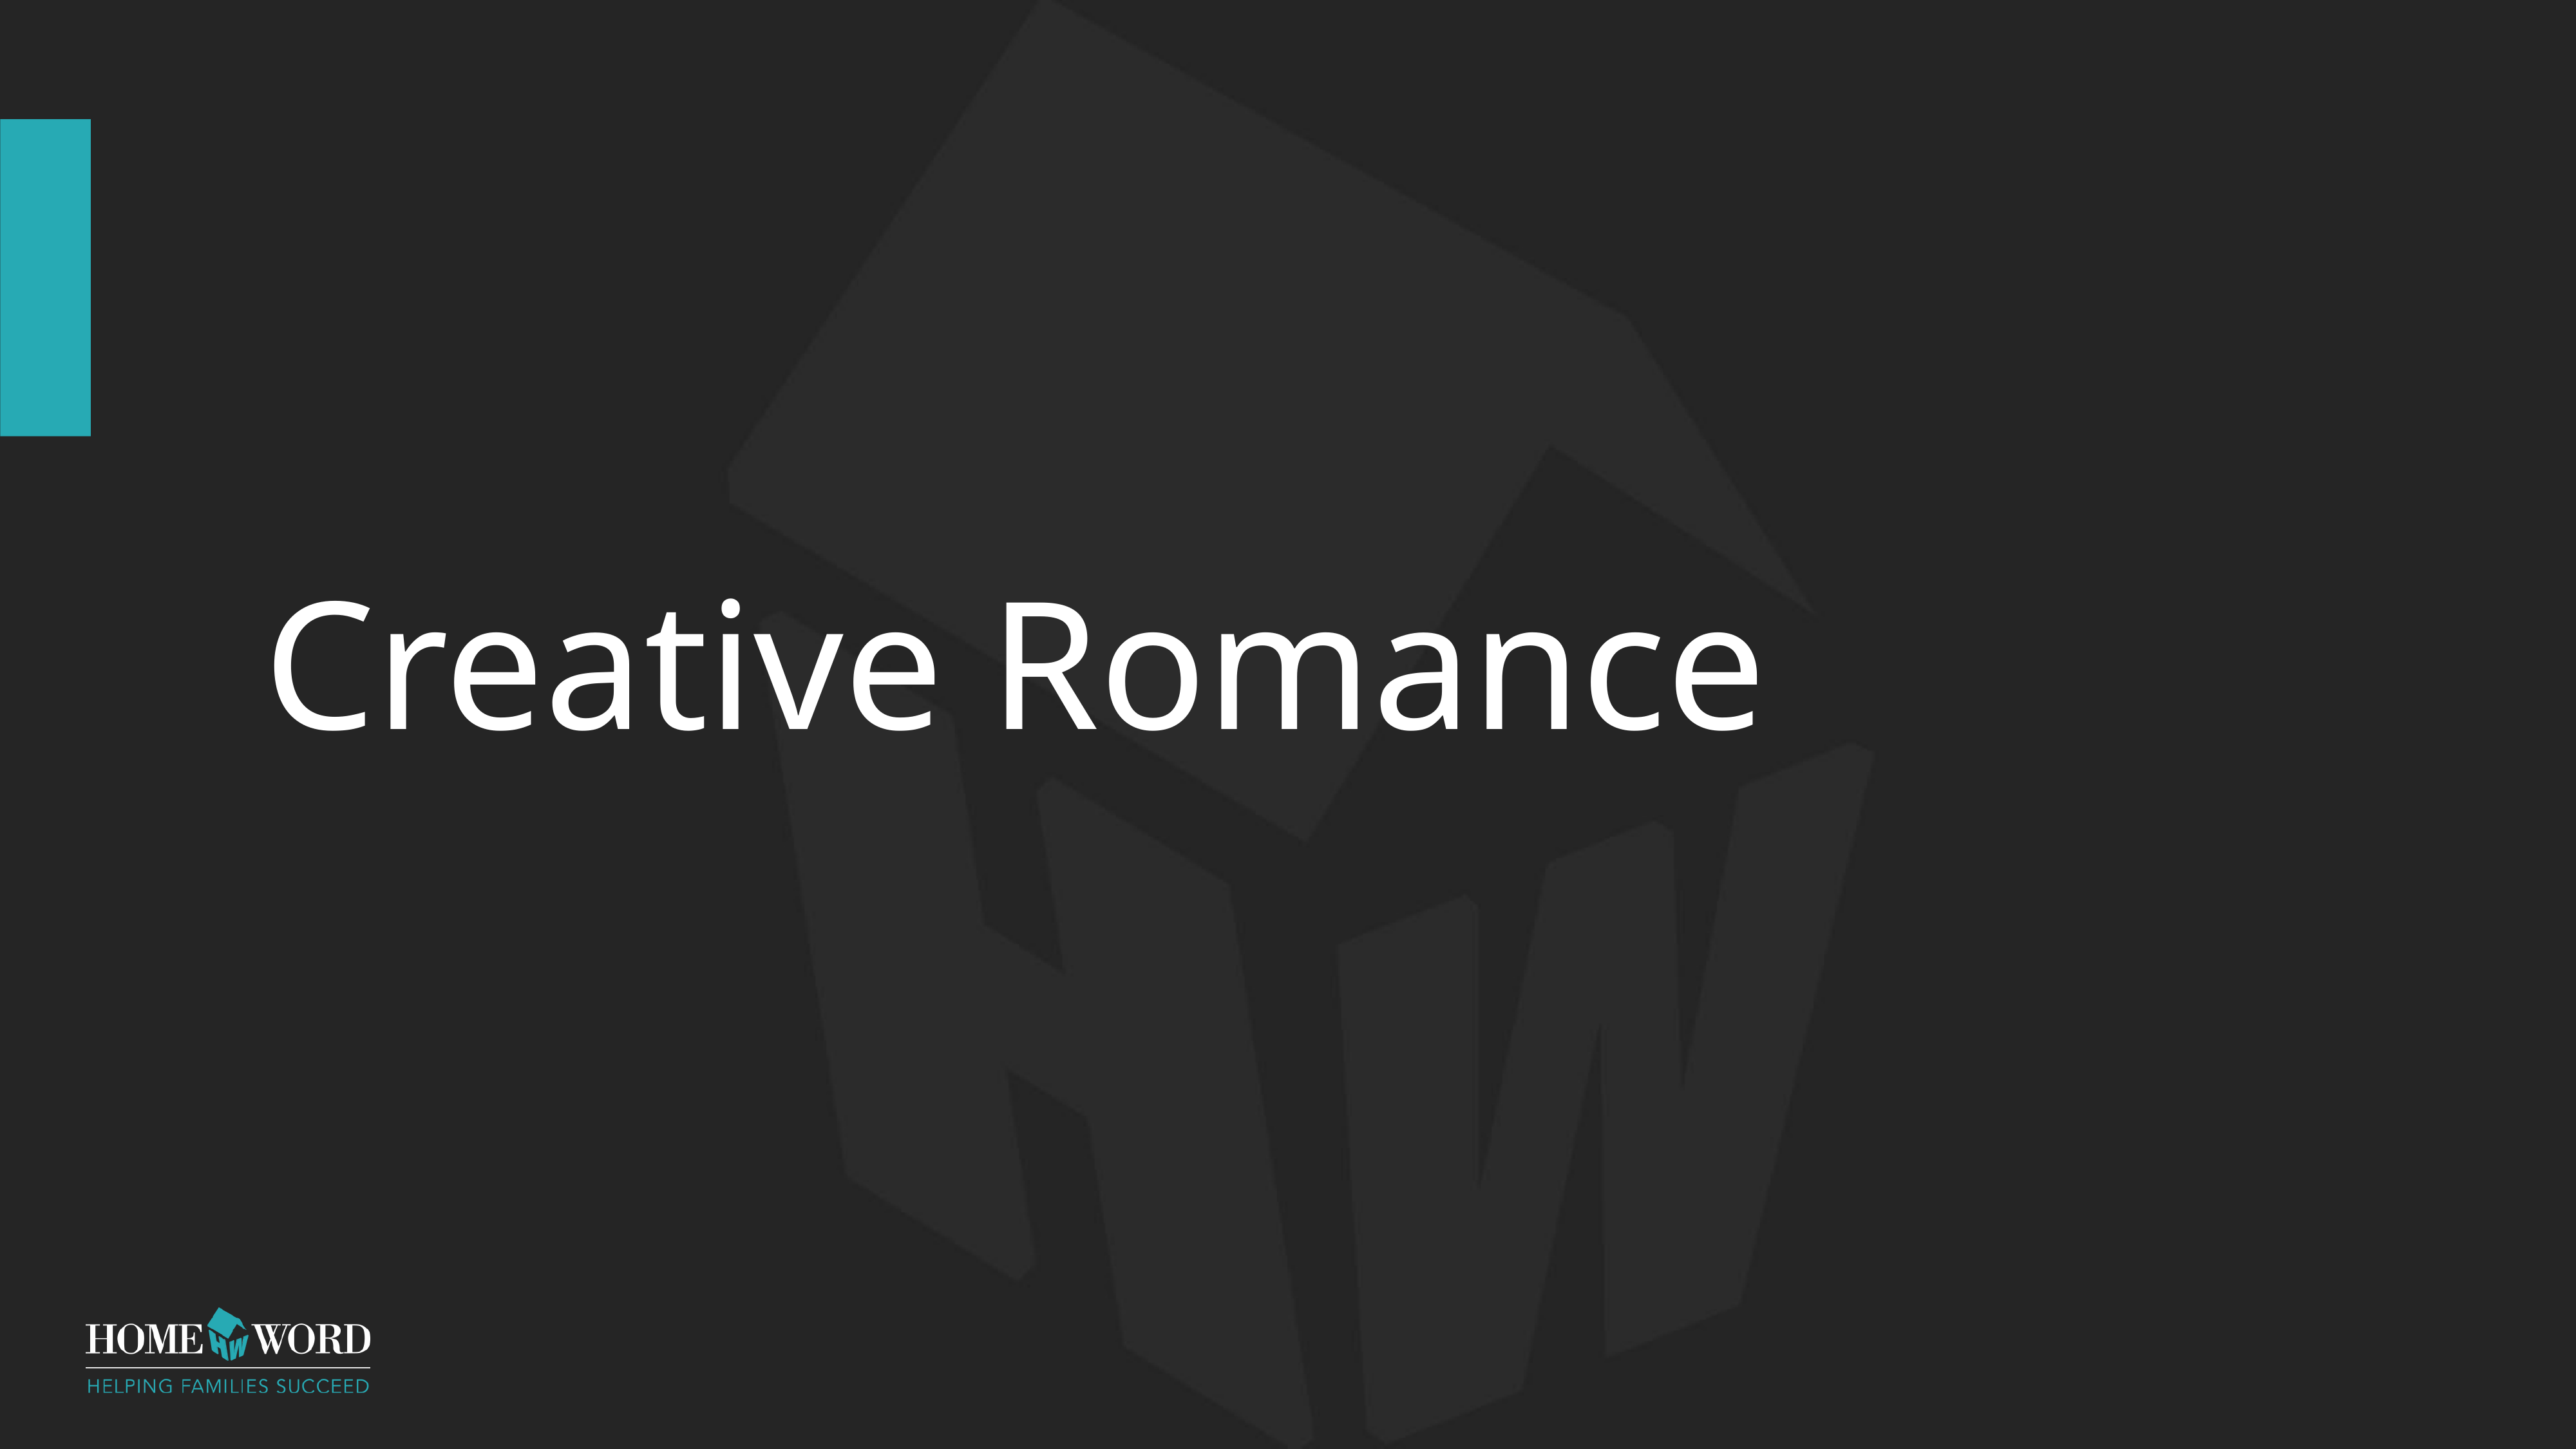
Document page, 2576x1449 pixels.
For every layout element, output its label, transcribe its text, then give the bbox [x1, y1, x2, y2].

picture [0, 0, 2576, 1449]
title Creative Romance [258, 546, 2210, 976]
